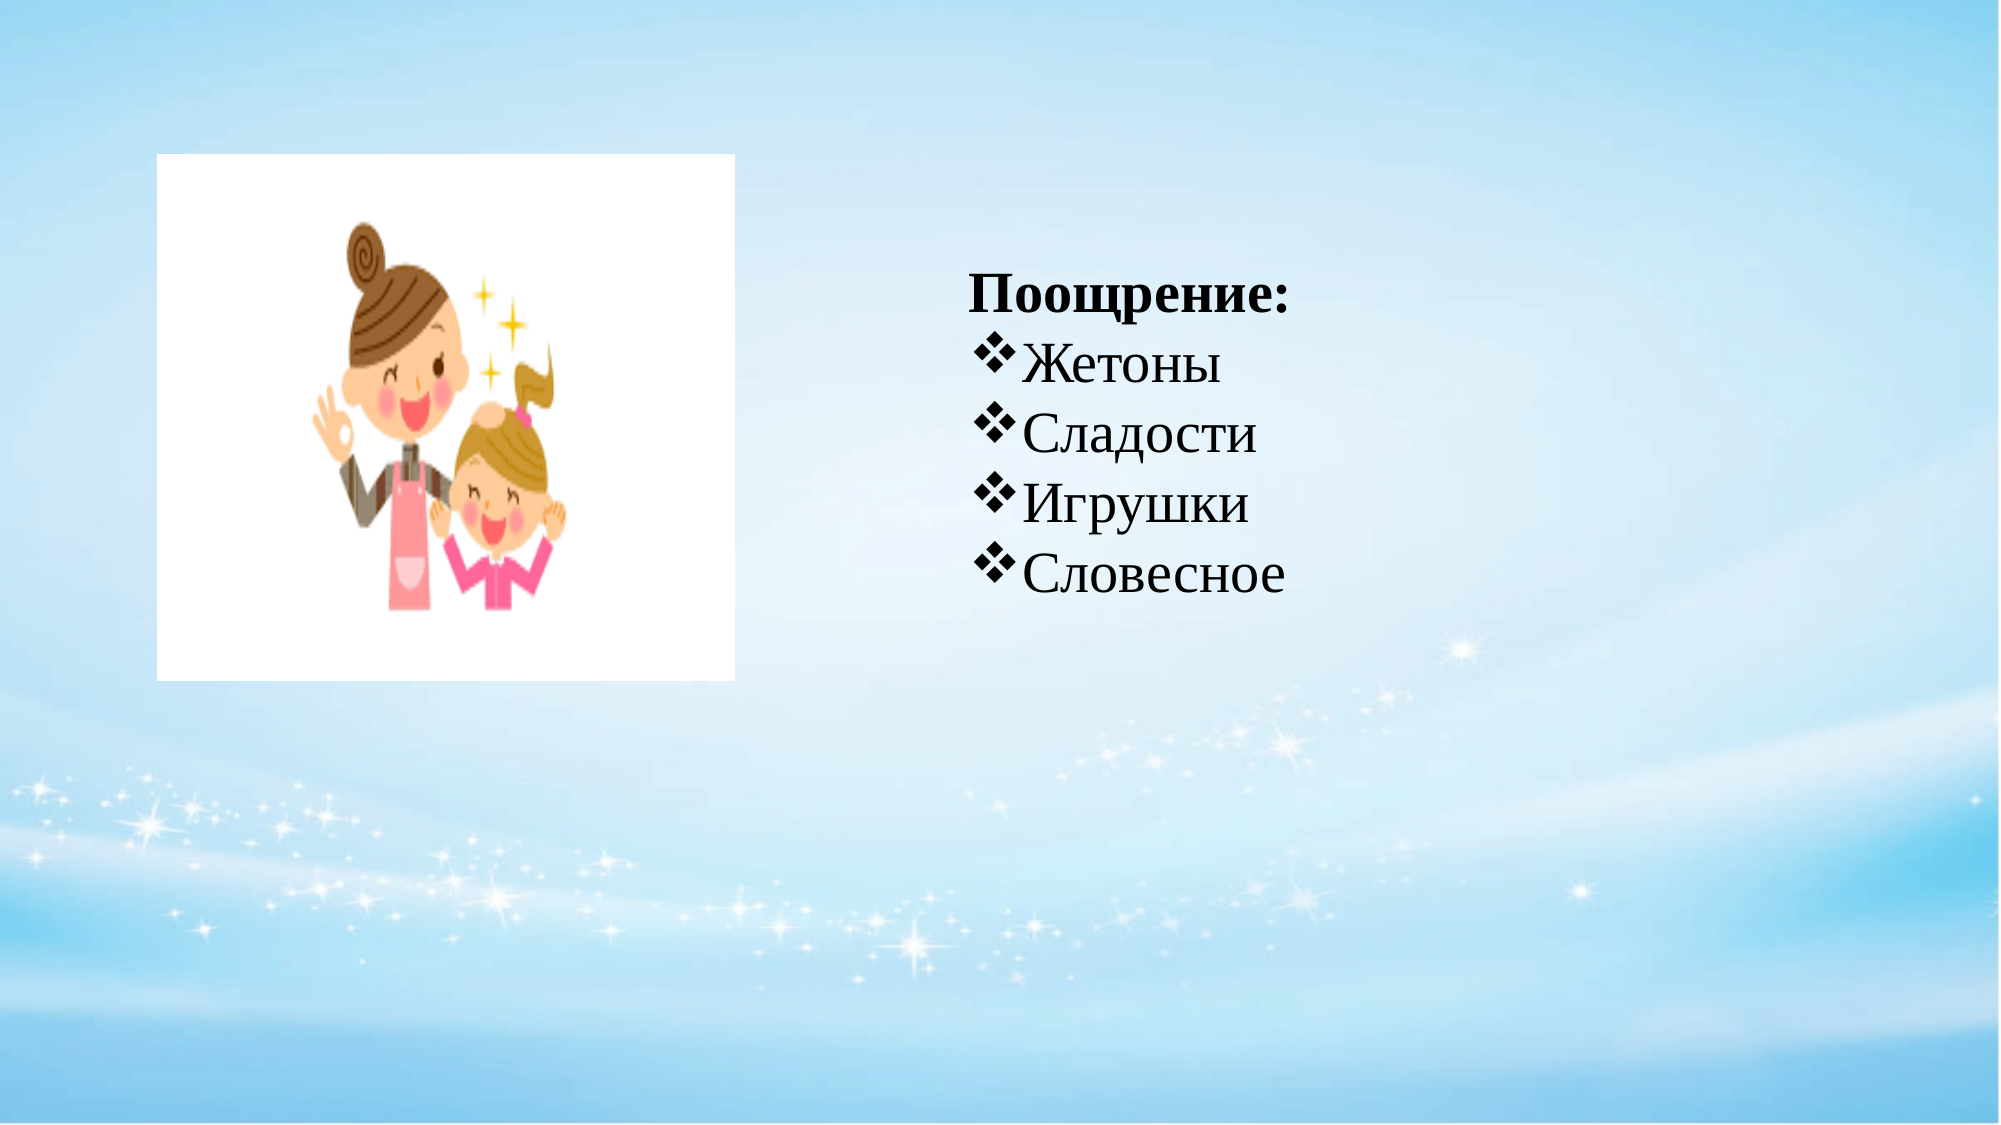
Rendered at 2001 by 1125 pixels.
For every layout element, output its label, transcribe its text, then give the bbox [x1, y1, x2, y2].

text_box Поощрение: Жетоны Сладости Игрушки Словесное [954, 246, 1816, 612]
picture [157, 154, 735, 681]
